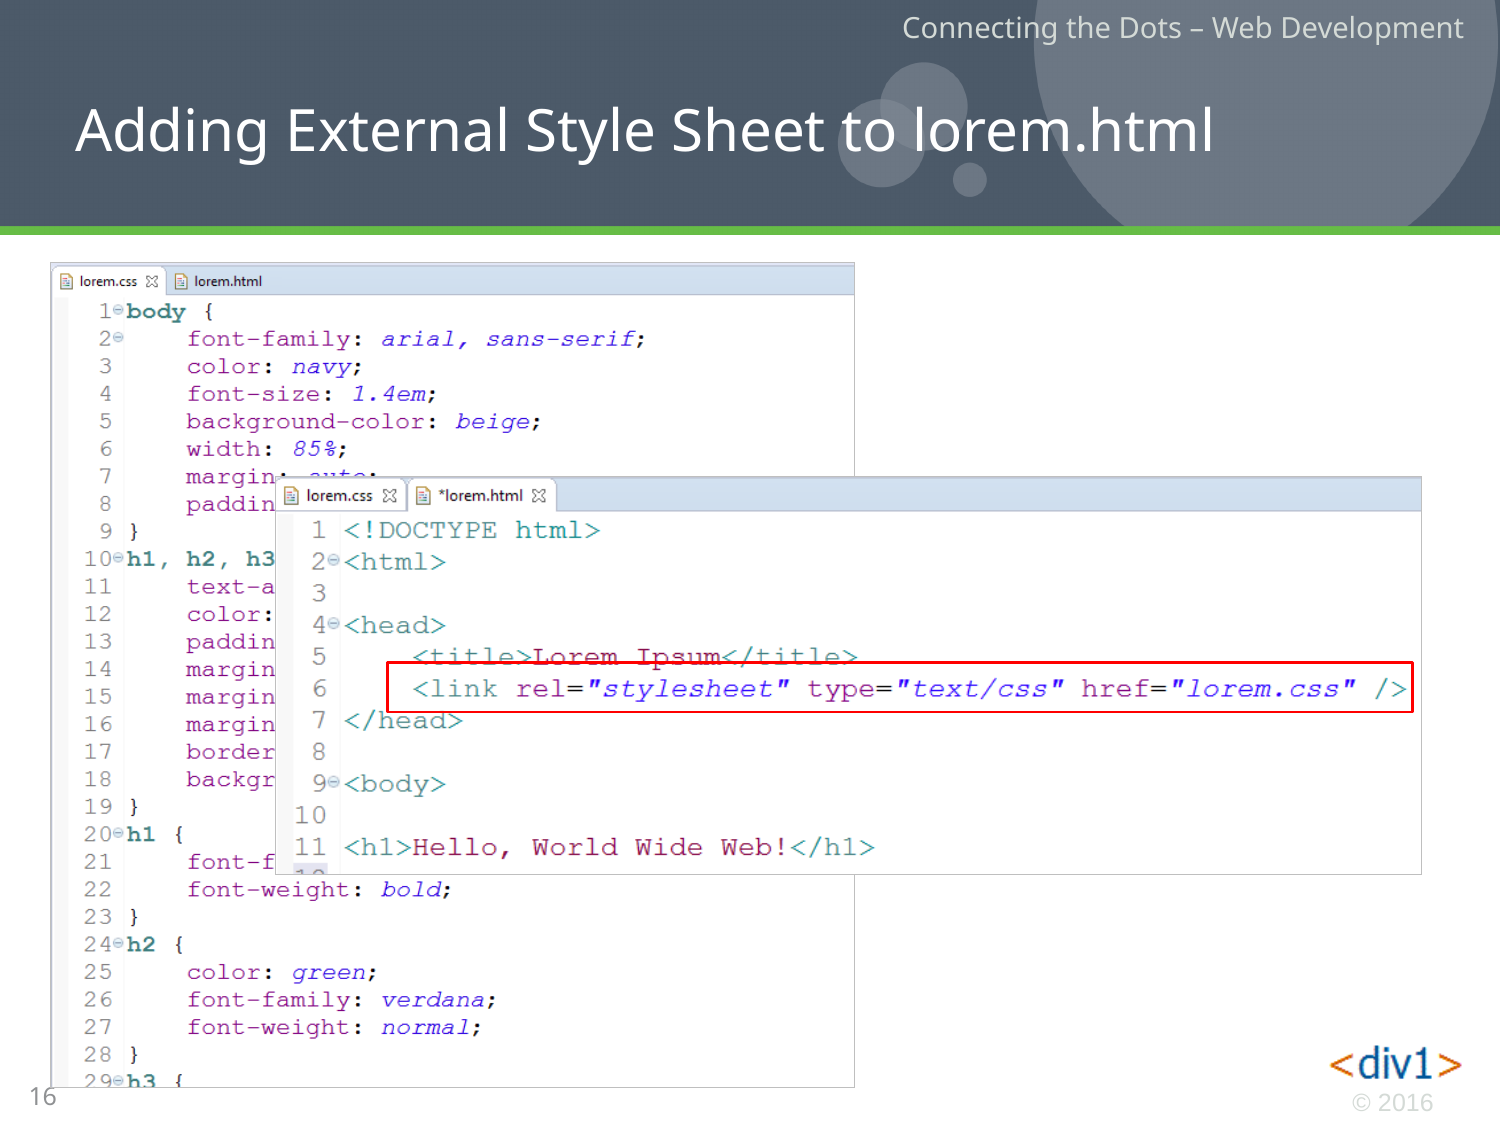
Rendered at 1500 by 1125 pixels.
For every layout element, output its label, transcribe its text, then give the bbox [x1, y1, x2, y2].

picture [0, 0, 1500, 235]
picture [49, 262, 1422, 1088]
picture [1325, 1030, 1468, 1098]
title Adding External Style Sheet to lorem.html [74, 49, 1426, 171]
